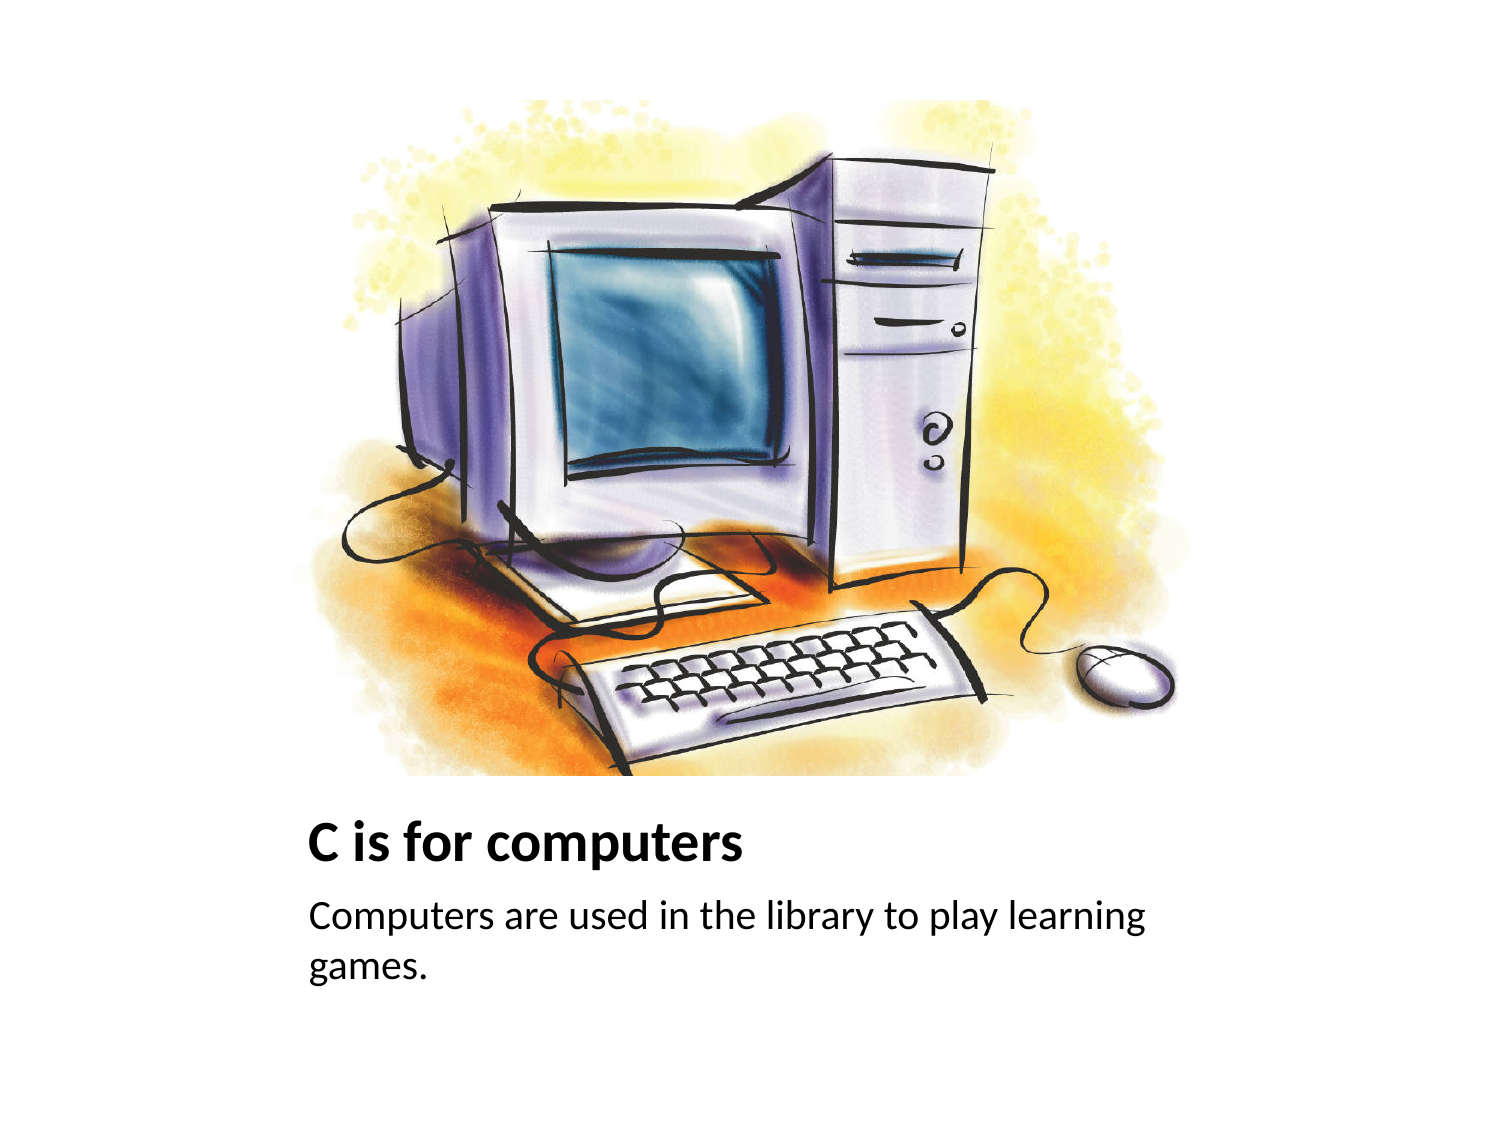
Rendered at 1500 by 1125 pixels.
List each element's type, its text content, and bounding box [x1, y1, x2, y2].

list Computers are used in the library to play learning games. [294, 880, 1194, 1013]
title C is for computers [294, 787, 1194, 880]
picture [293, 100, 1195, 776]
